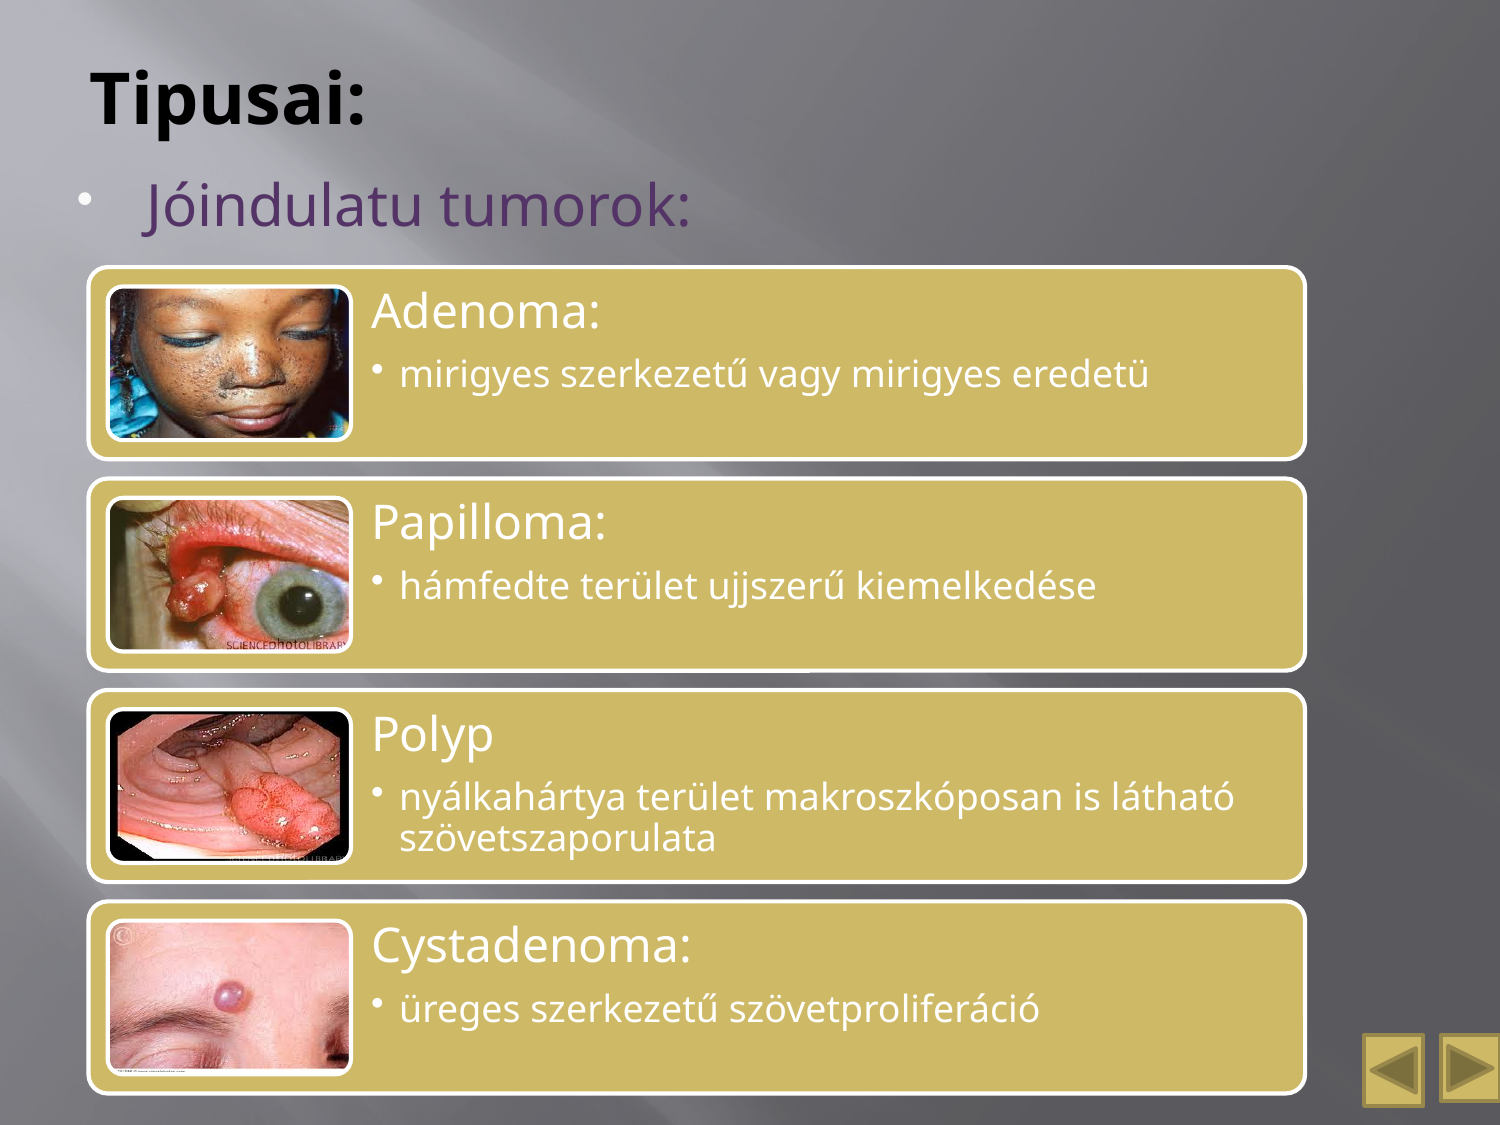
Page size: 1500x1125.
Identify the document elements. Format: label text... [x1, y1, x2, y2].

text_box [88, 266, 1306, 1095]
title Tipusai: [75, 45, 1425, 233]
list Jóindulatu tumorok: [41, 160, 1392, 934]
text_box [1362, 1033, 1425, 1108]
text_box [1439, 1033, 1500, 1103]
